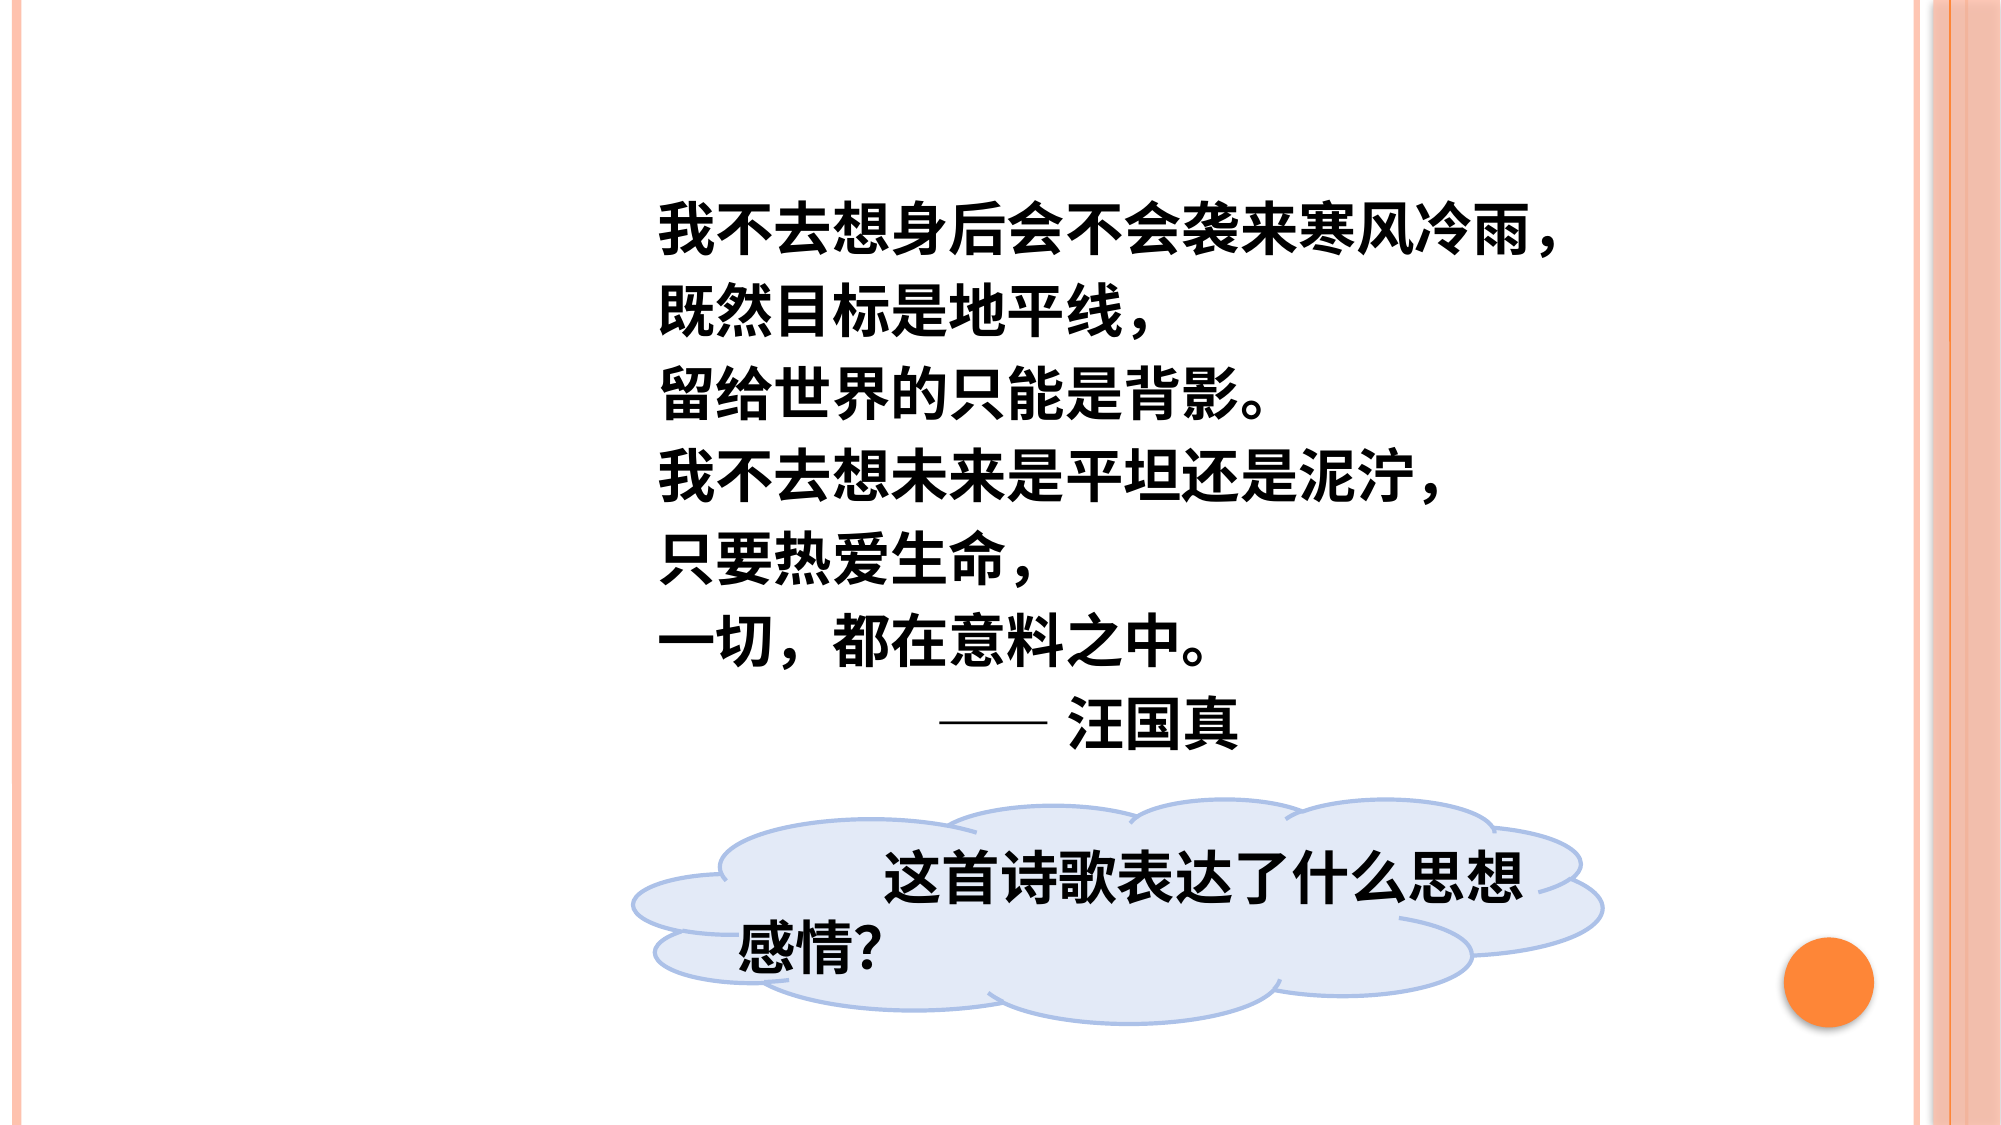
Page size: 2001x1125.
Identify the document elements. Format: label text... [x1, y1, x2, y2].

text_box 我不去想身后会不会袭来寒风冷雨， 既然目标是地平线， 留给世界的只能是背影。 我不去想未来是平坦还是泥泞， 只要热爱生命， 一切，都在意料之中。 ——汪国真 [642, 184, 1638, 765]
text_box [633, 798, 1603, 1024]
